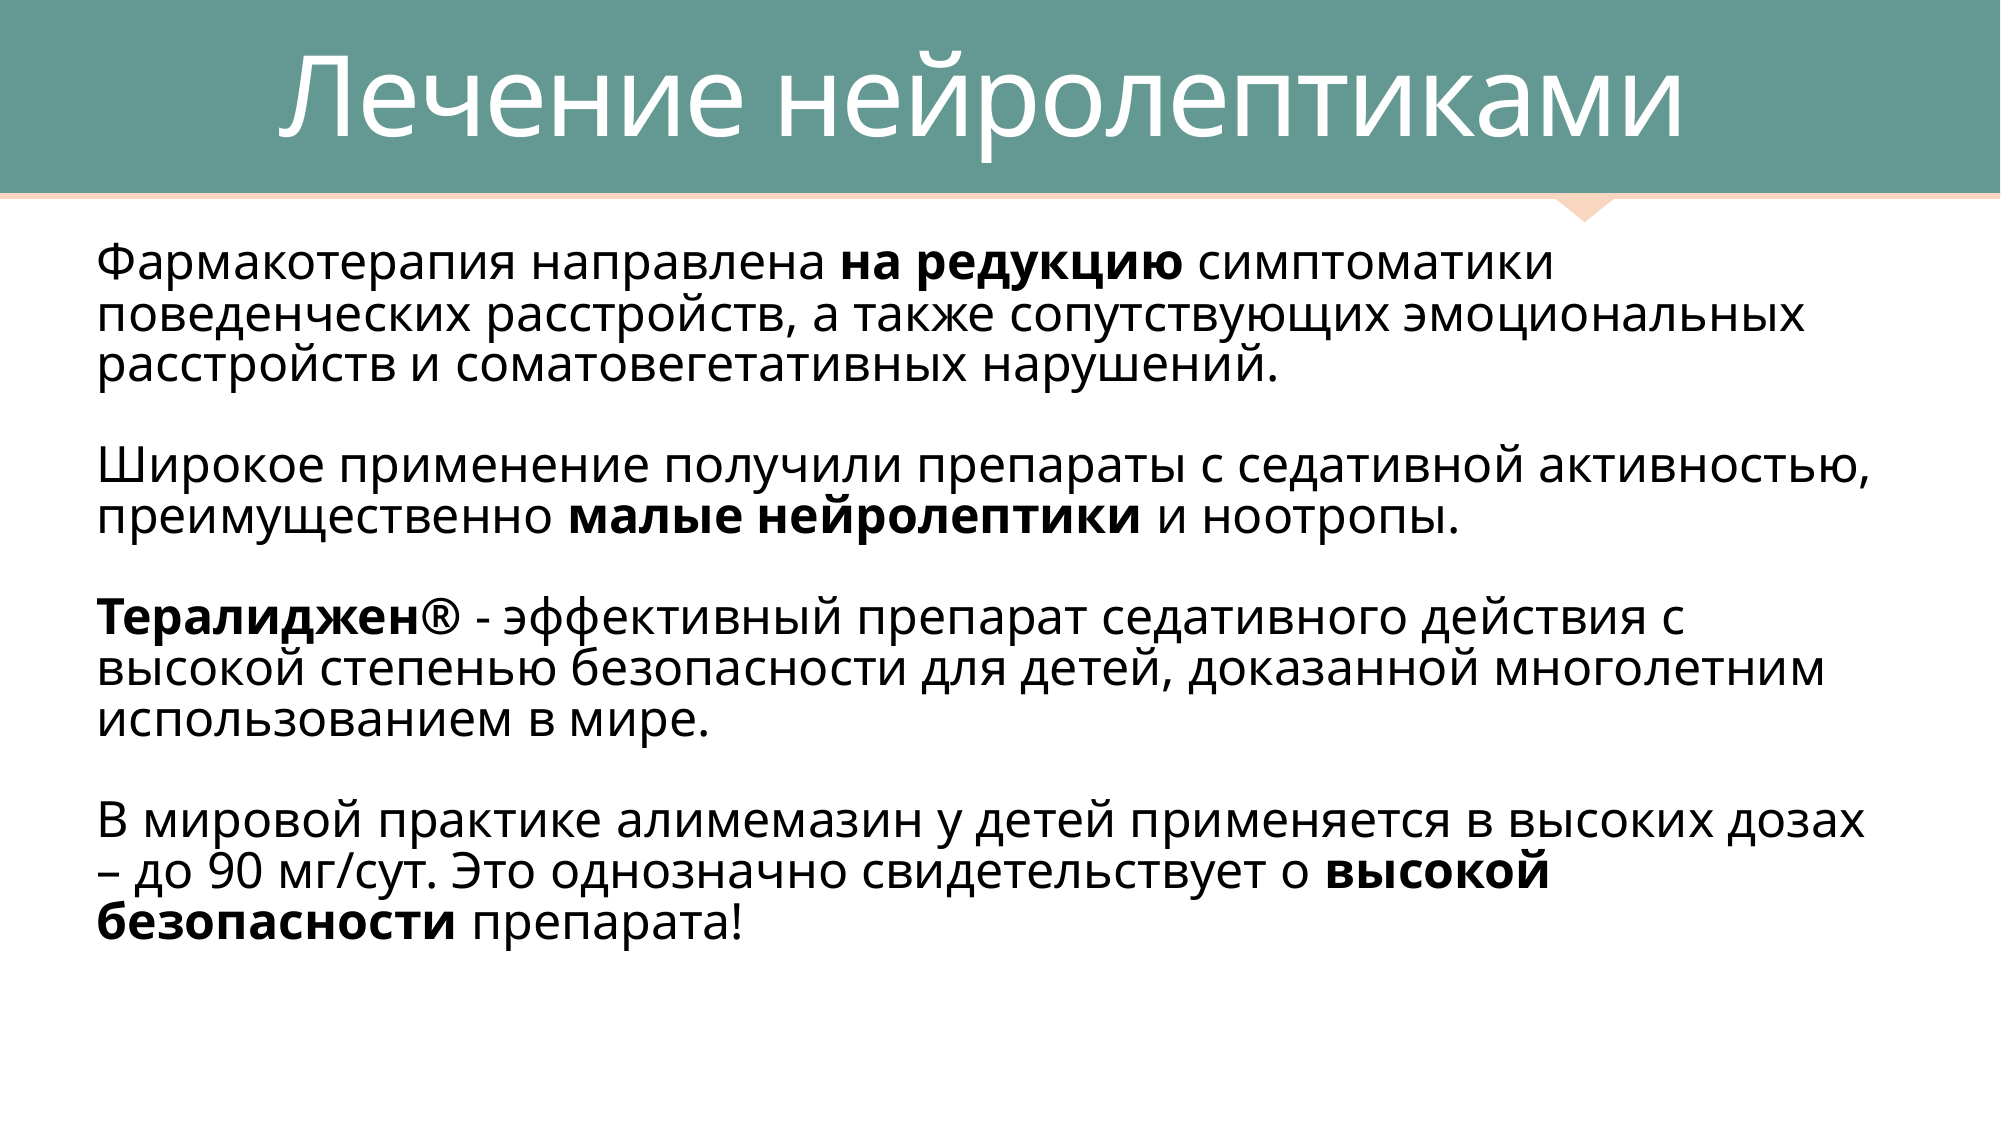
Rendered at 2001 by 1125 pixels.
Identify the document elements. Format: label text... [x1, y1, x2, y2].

title Лечение нейролептиками [111, 19, 1858, 185]
list Фармакотерапия направлена на редукцию симптоматики поведенческих расстройств, а также сопутствующих эмоциональных расстройств и соматовегетативных нарушений. Широкое применение получили препараты с седативной активностью, преимущественно малые нейролептики и ноотропы. Тералиджен® - эффективный препарат седативного действия с высокой степенью безопасности для детей, доказанной многолетним использованием в мире. В мировой практике алимемазин у детей применяется в высоких дозах – до 90 мг/сут. Это однозначно свидетельствует о высокой безопасности препарата! [66, 231, 1910, 1071]
